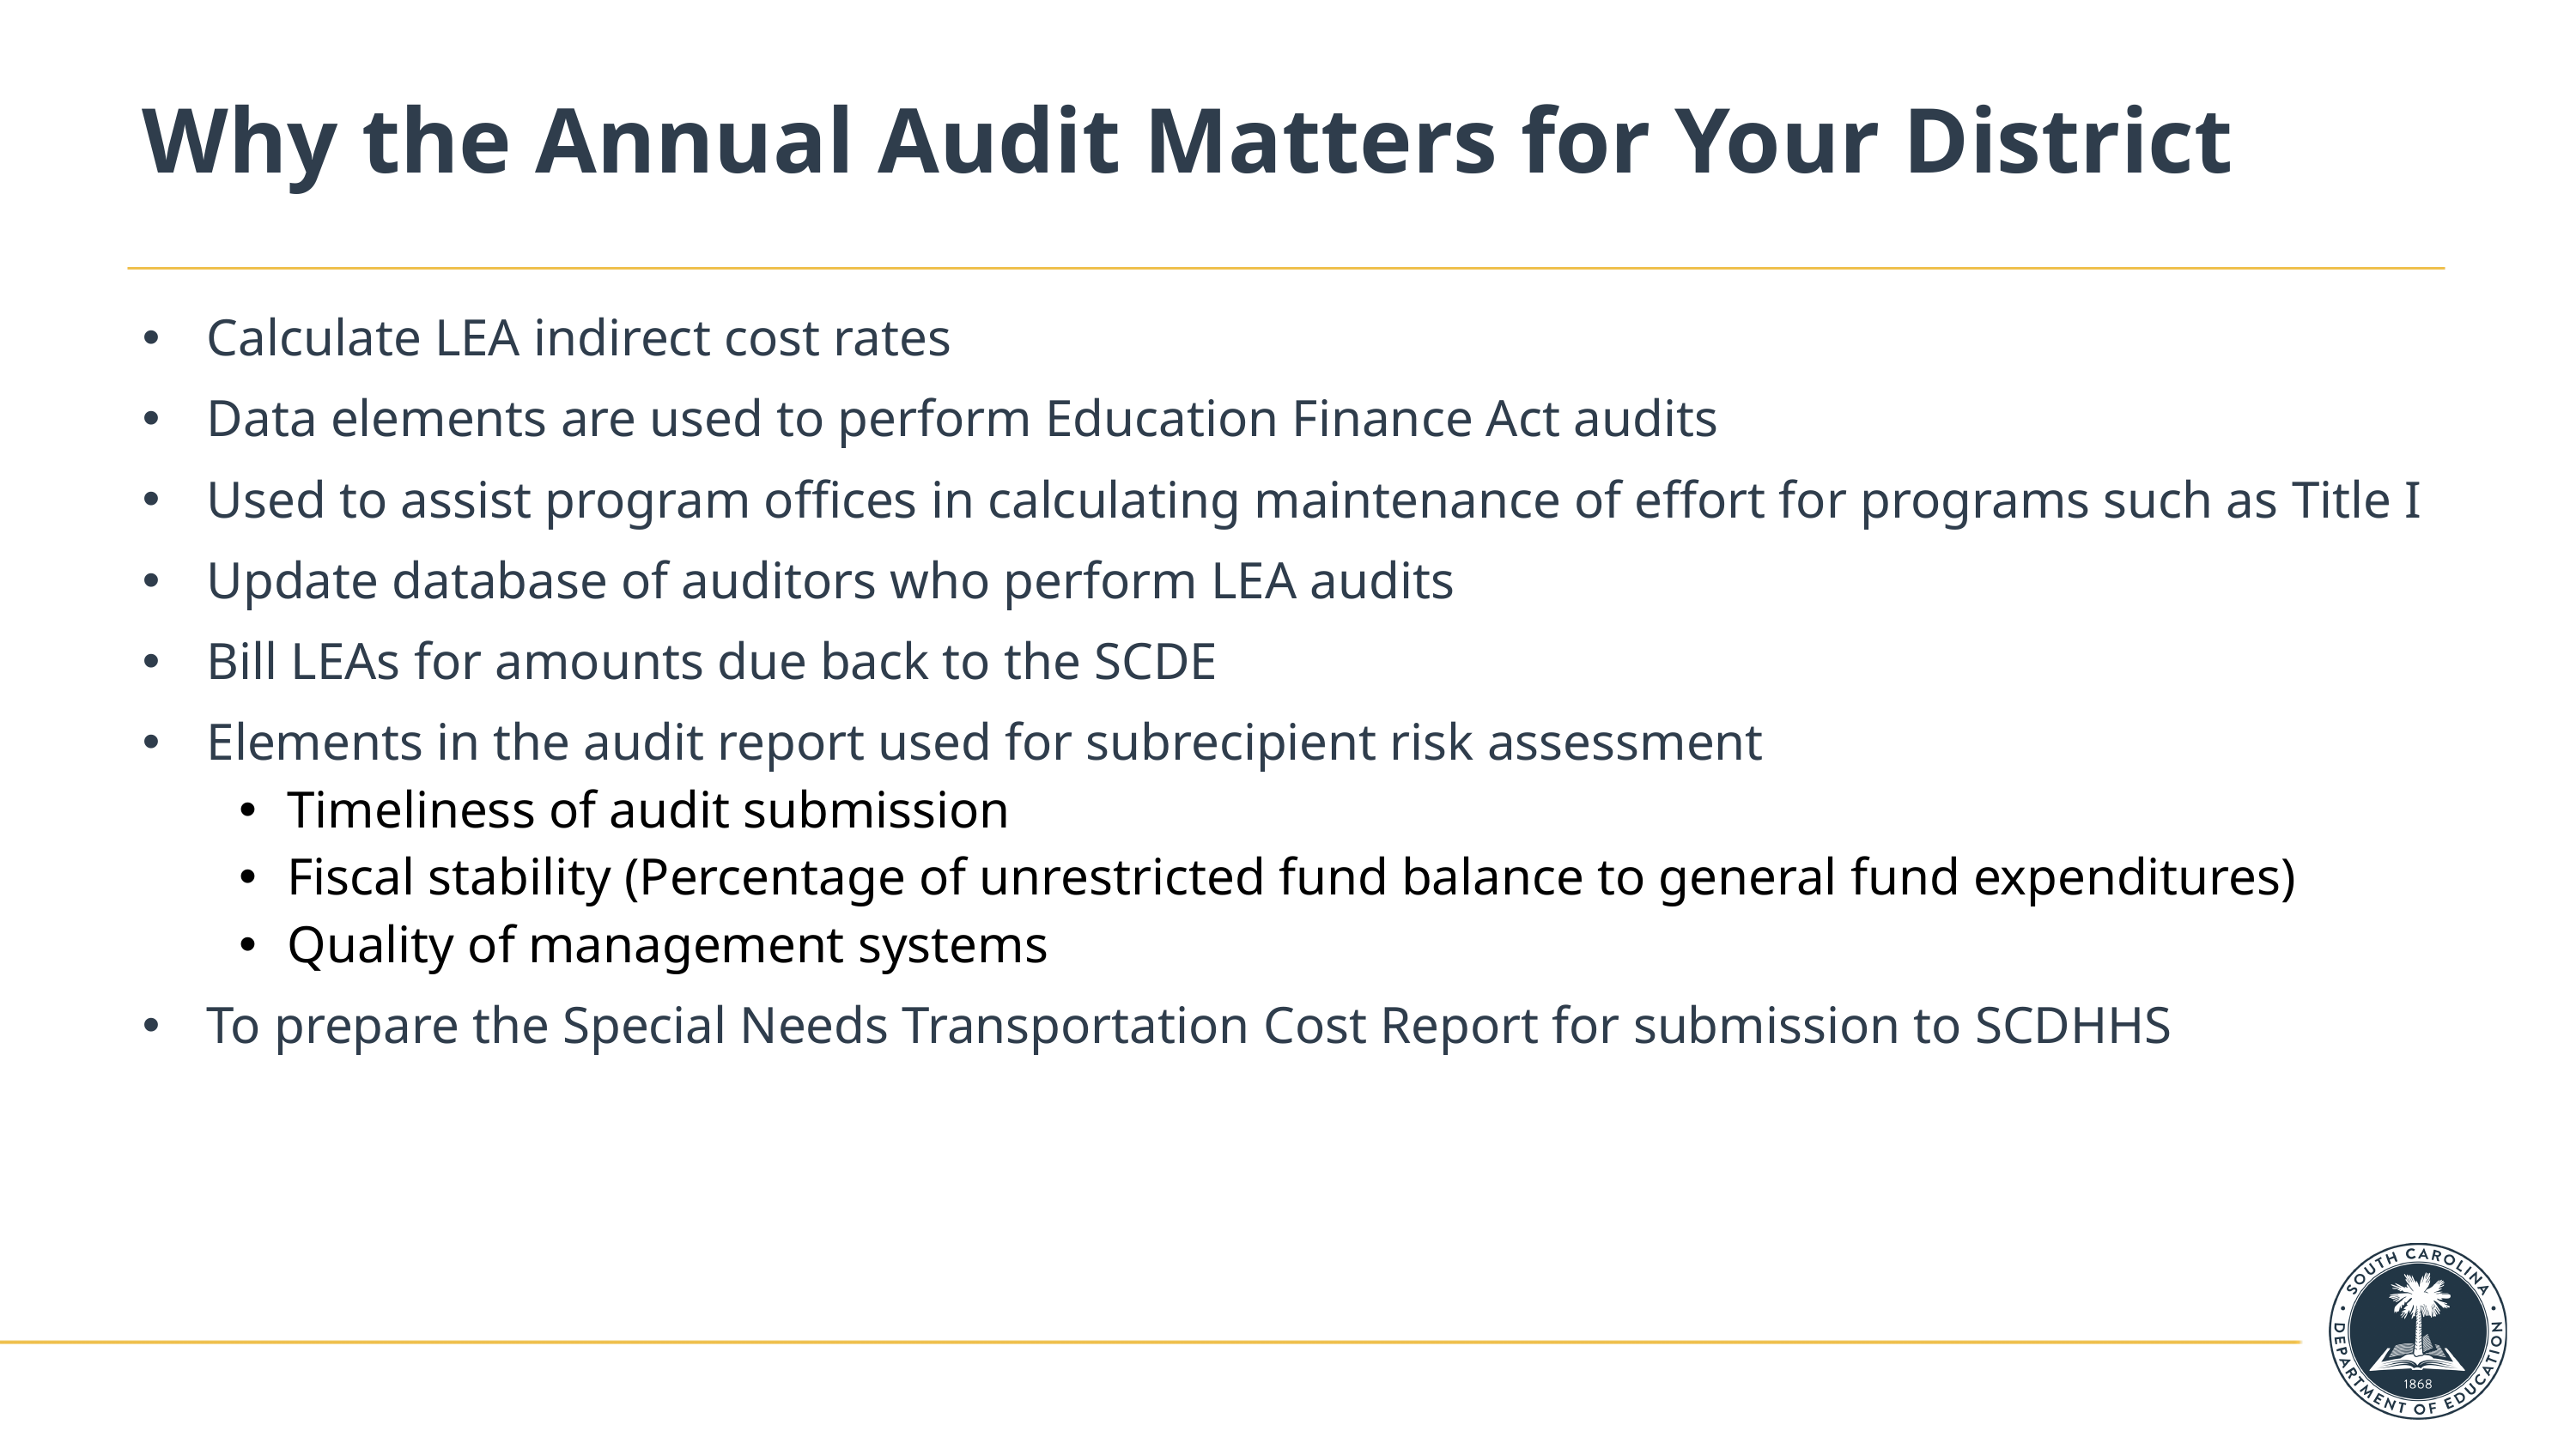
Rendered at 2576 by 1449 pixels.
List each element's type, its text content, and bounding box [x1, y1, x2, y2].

picture [2329, 1243, 2507, 1420]
list Calculate LEA indirect cost rates Data elements are used to perform Education Finance Act audits Used to assist program offices in calculating maintenance of effort for programs such as Title I Update database of auditors who perform LEA audits Bill LEAs for amounts due back to the SCDE Elements in the audit report used for subrecipient risk assessment Timeliness of audit submission Fiscal stability (Percentage of unrestricted fund balance to general fund expenditures) Quality of management systems To prepare the Special Needs Transportation Cost Report for submission to SCDHHS [129, 306, 2447, 1149]
title Why the Annual Audit Matters for Your District [129, 76, 2447, 232]
